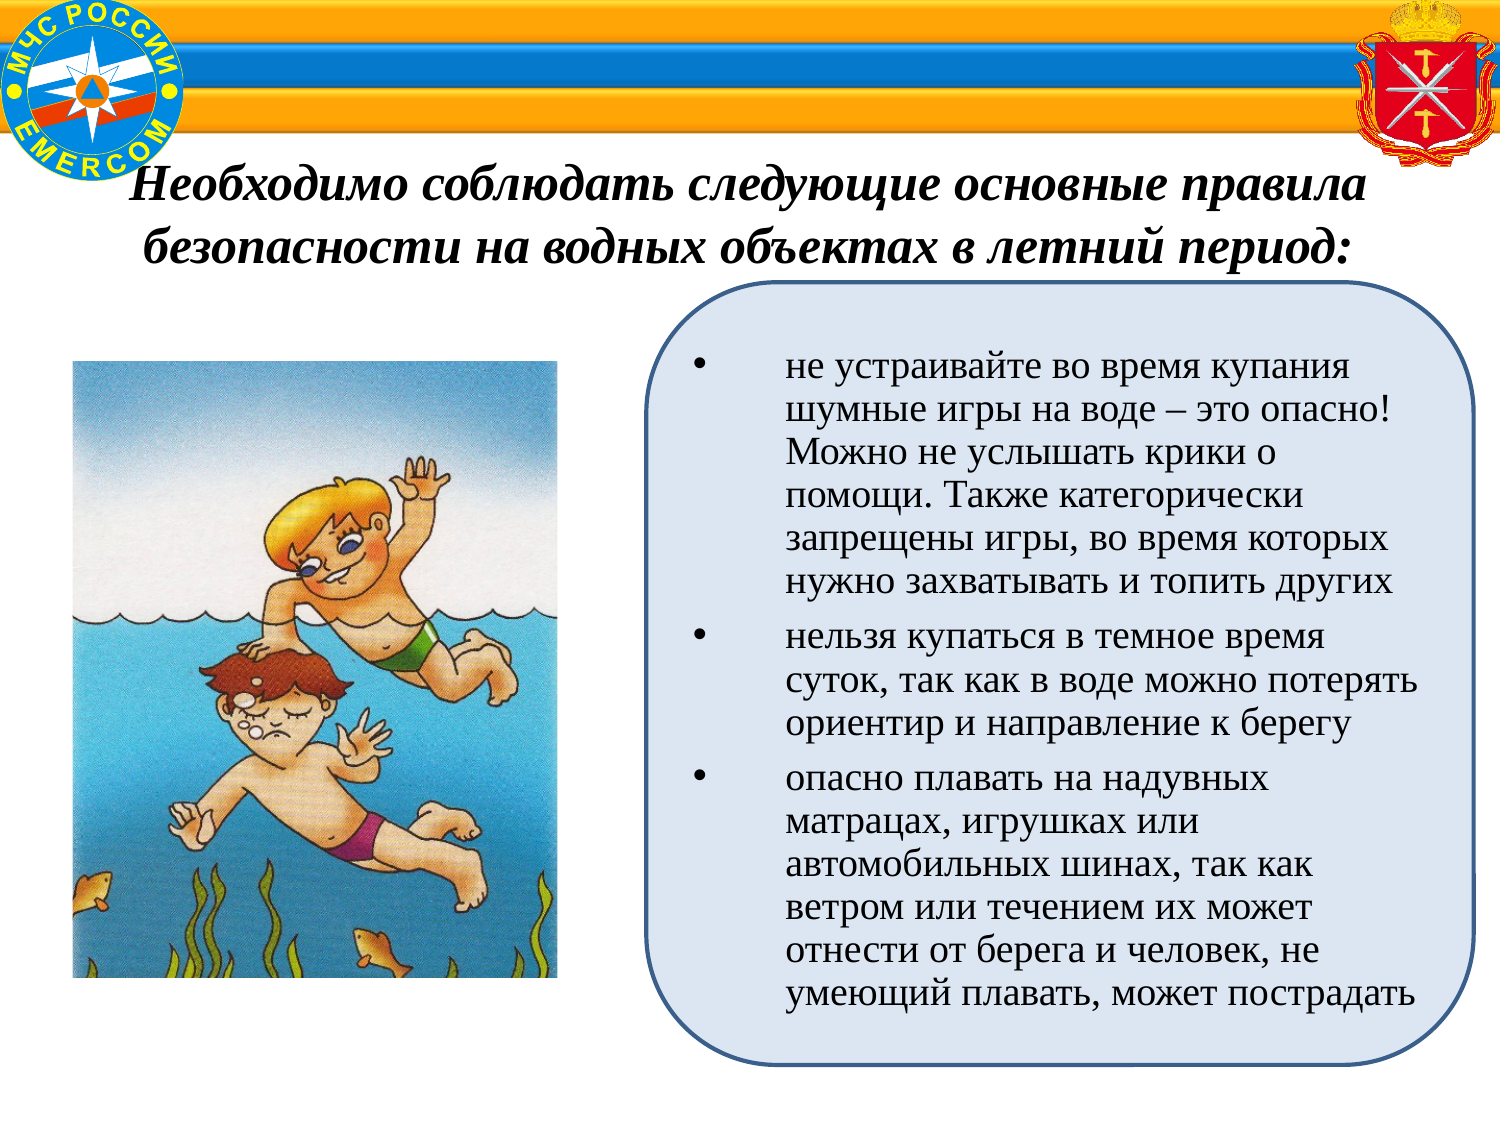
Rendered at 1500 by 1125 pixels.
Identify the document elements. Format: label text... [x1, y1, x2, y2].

text_box [644, 282, 1476, 1023]
text_box Необходимо соблюдать следующие основные правила безопасности на водных объектах в летний период: [23, 143, 1474, 282]
list не устраивайте во время купания шумные игры на воде – это опасно! Можно не услышать крики о помощи. Также категорически запрещены игры, во время которых нужно захватывать и топить других нельзя купаться в темное время суток, так как в воде можно потерять ориентир и направление к берегу опасно плавать на надувных матрацах, игрушках или автомобильных шинах, так как ветром или течением их может отнести от берега и человек, не умеющий плавать, может пострадать [678, 336, 1442, 1079]
picture [0, 0, 1500, 181]
picture [72, 361, 558, 978]
